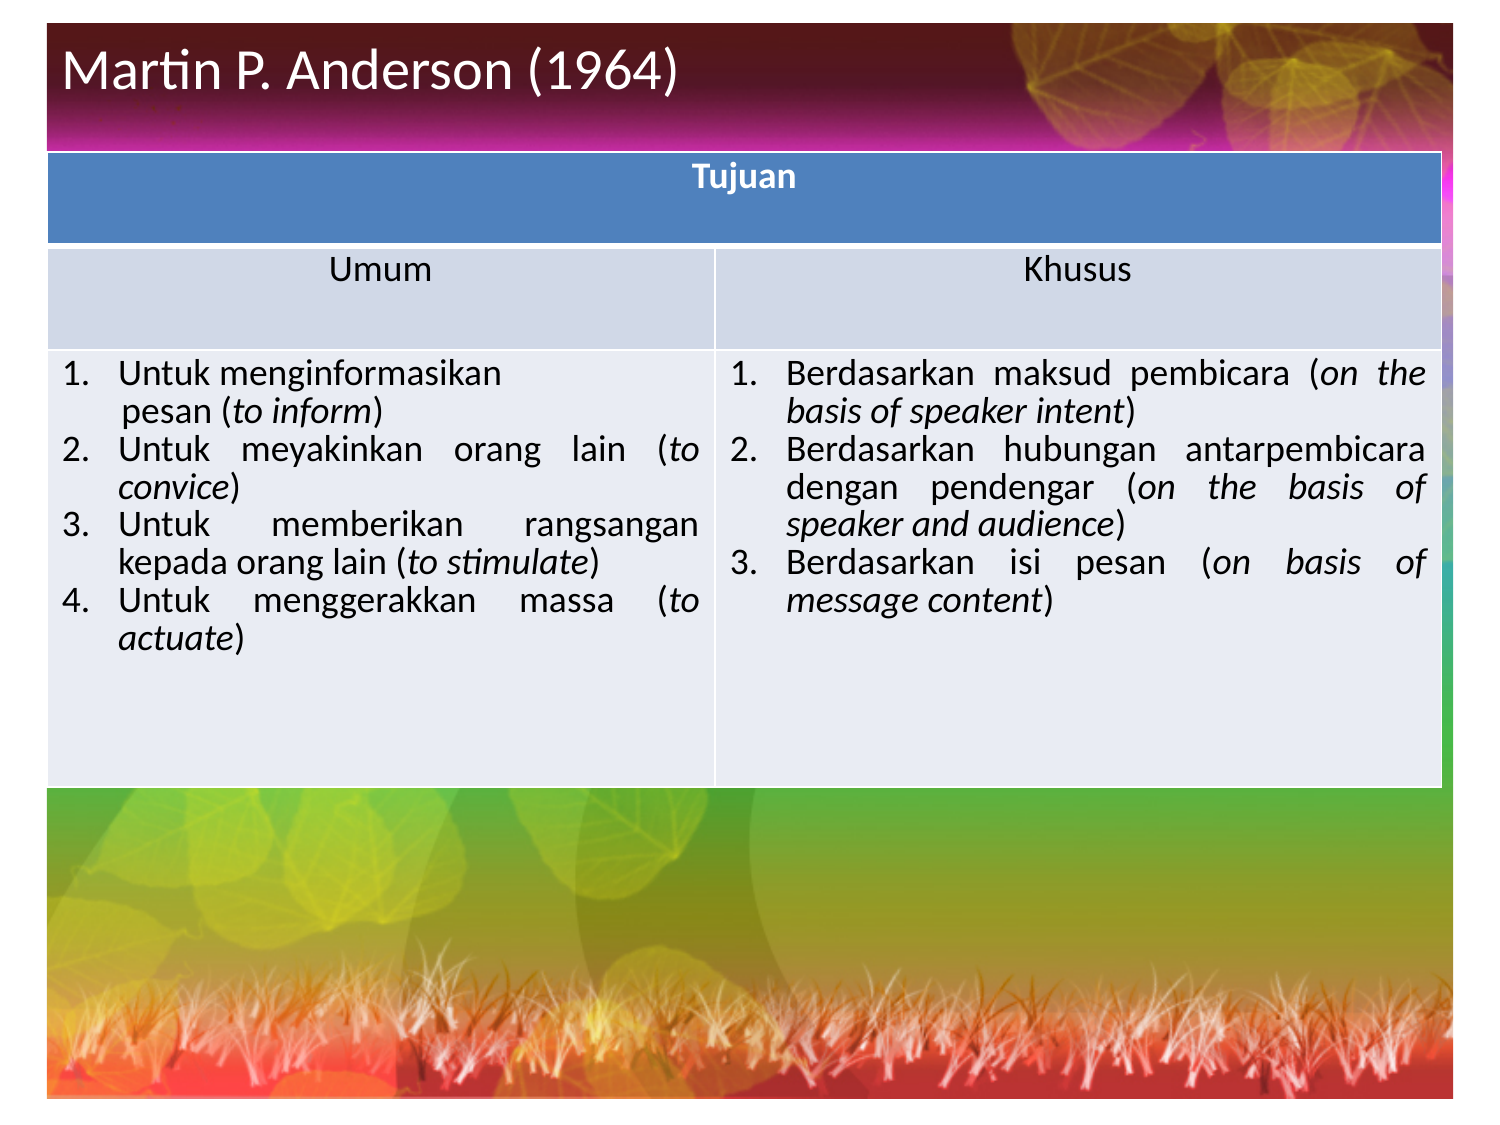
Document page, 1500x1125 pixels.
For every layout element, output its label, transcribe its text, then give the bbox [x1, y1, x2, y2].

table_cell Untuk menginformasikan pesan (to inform) Untuk meyakinkan orang lain (to convice) Untuk memberikan rangsangan kepada orang lain (to stimulate) Untuk menggerakkan massa (to actuate) [48, 351, 714, 786]
table_cell Khusus [716, 249, 1441, 349]
table_cell Umum [48, 249, 714, 349]
table_cell Berdasarkan maksud pembicara (on the basis of speaker intent) Berdasarkan hubungan antarpembicara dengan pendengar (on the basis of speaker and audience) Berdasarkan isi pesan (on basis of message content) [716, 351, 1441, 786]
list Martin P. Anderson (1964) [46, 23, 1454, 1099]
table_header Tujuan [48, 153, 1441, 243]
